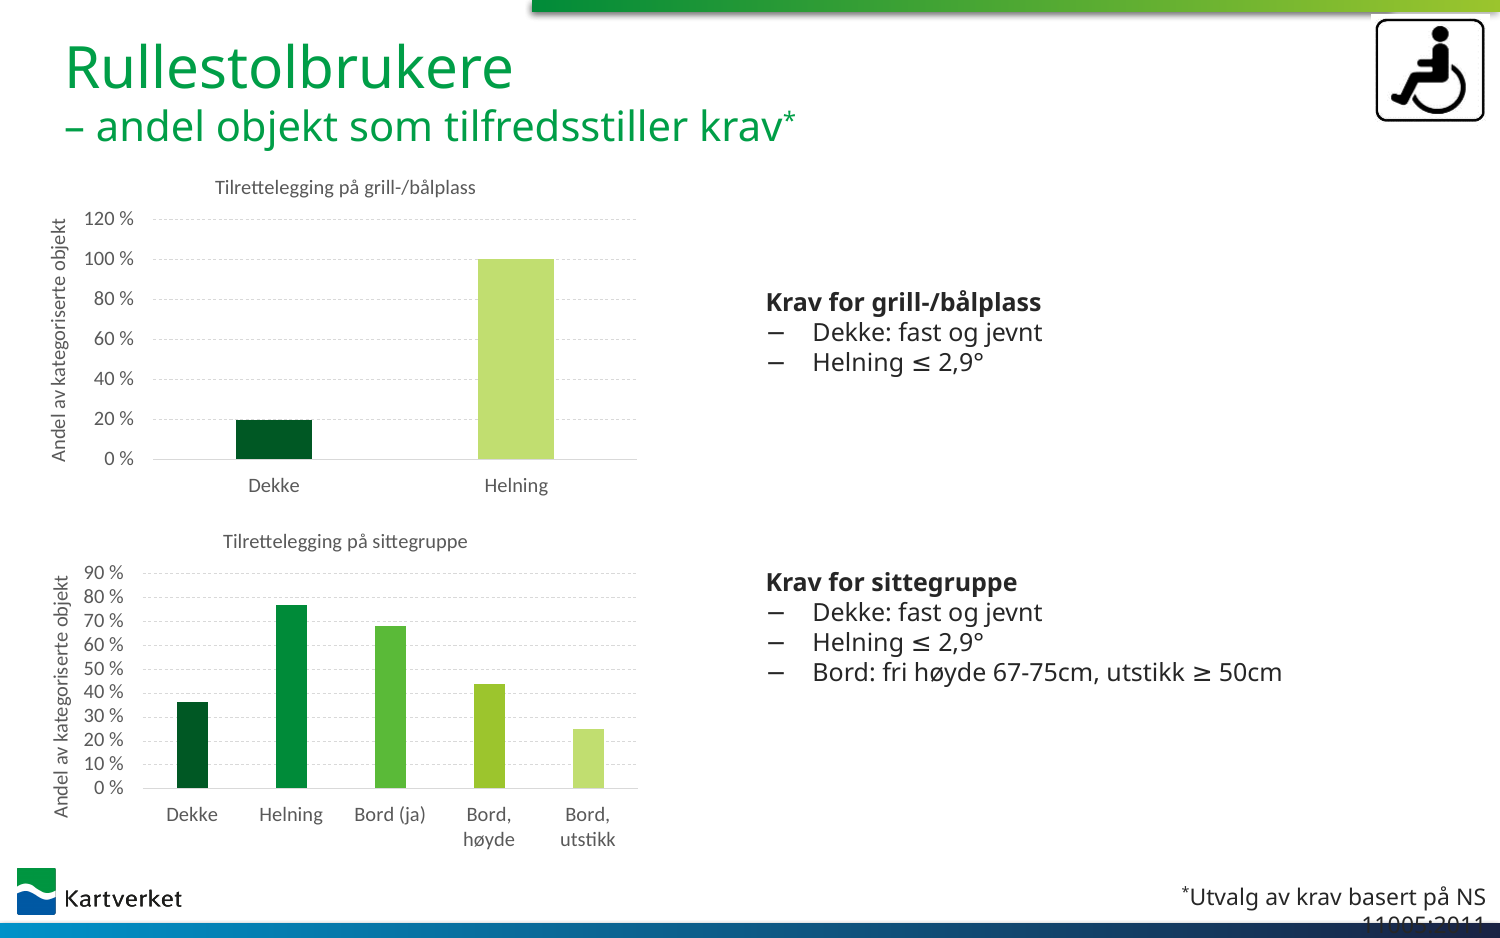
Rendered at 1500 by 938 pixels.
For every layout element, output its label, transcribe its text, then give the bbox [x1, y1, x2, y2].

text_box *Utvalg av krav basert på NS 11005:2011 [1068, 873, 1500, 938]
picture [1371, 13, 1491, 127]
text_box Krav for grill-/bålplass Dekke: fast og jevnt Helning ≤ 2,9° [750, 279, 1452, 384]
picture [41, 520, 650, 859]
text_box Krav for sittegruppe Dekke: fast og jevnt Helning ≤ 2,9° Bord: fri høyde 67-75cm, utstikk ≥ 50cm [750, 559, 1500, 694]
text_box Rullestolbrukere – andel objekt som tilfredsstiller krav* [49, 14, 1431, 158]
picture [41, 166, 650, 505]
